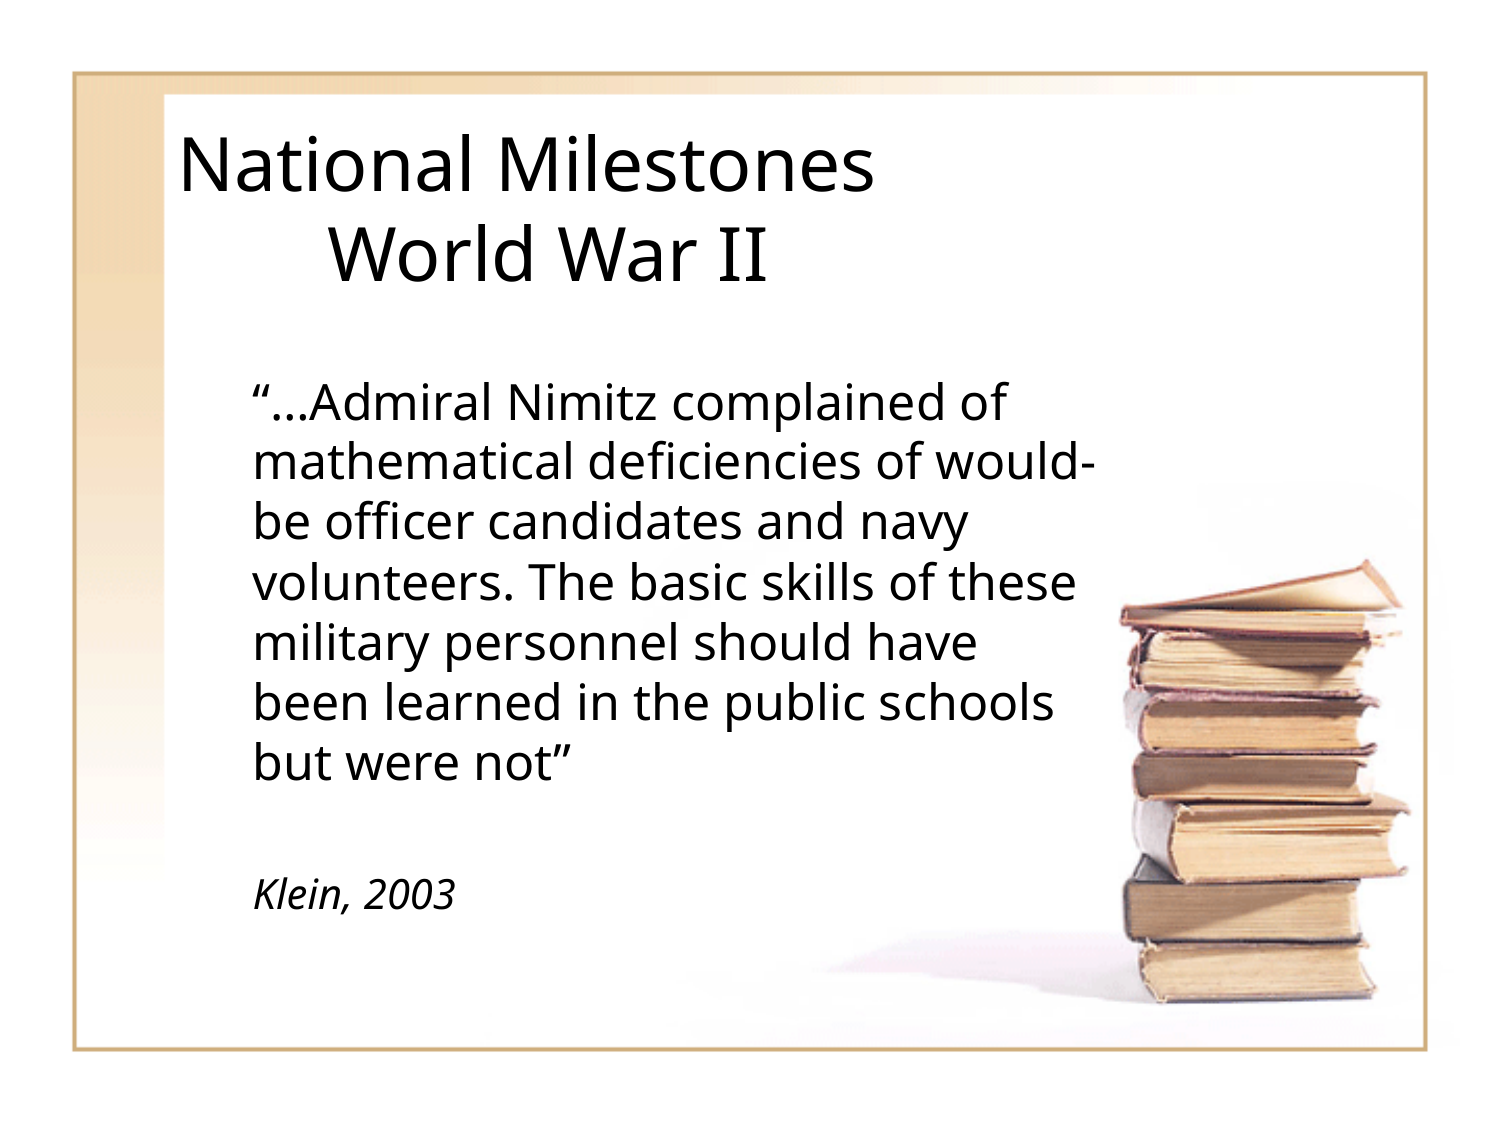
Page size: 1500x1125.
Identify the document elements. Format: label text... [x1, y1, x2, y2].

picture [0, 0, 1500, 1125]
list “…Admiral Nimitz complained of mathematical deficiencies of would-be officer candidates and navy volunteers. The basic skills of these military personnel should have been learned in the public schools but were not” Klein, 2003 [237, 362, 1113, 938]
title National Milestones World War II [162, 112, 1325, 300]
